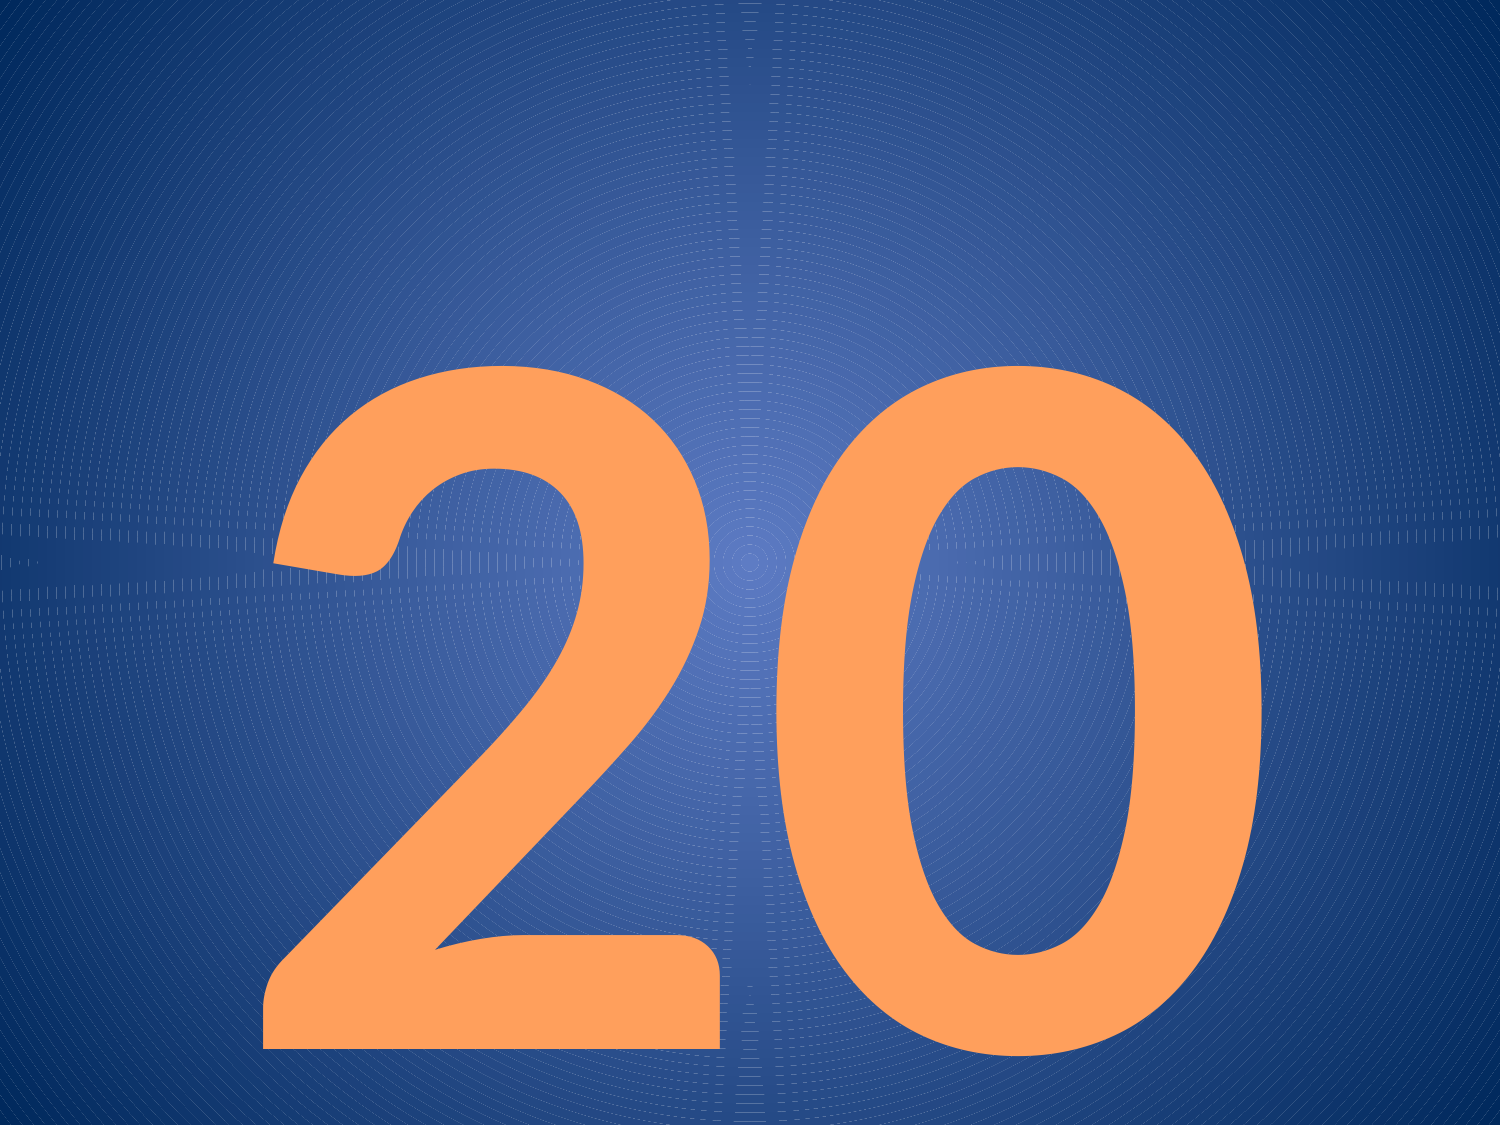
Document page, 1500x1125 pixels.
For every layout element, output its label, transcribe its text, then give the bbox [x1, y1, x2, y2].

text_box 20 [213, 0, 1300, 1125]
